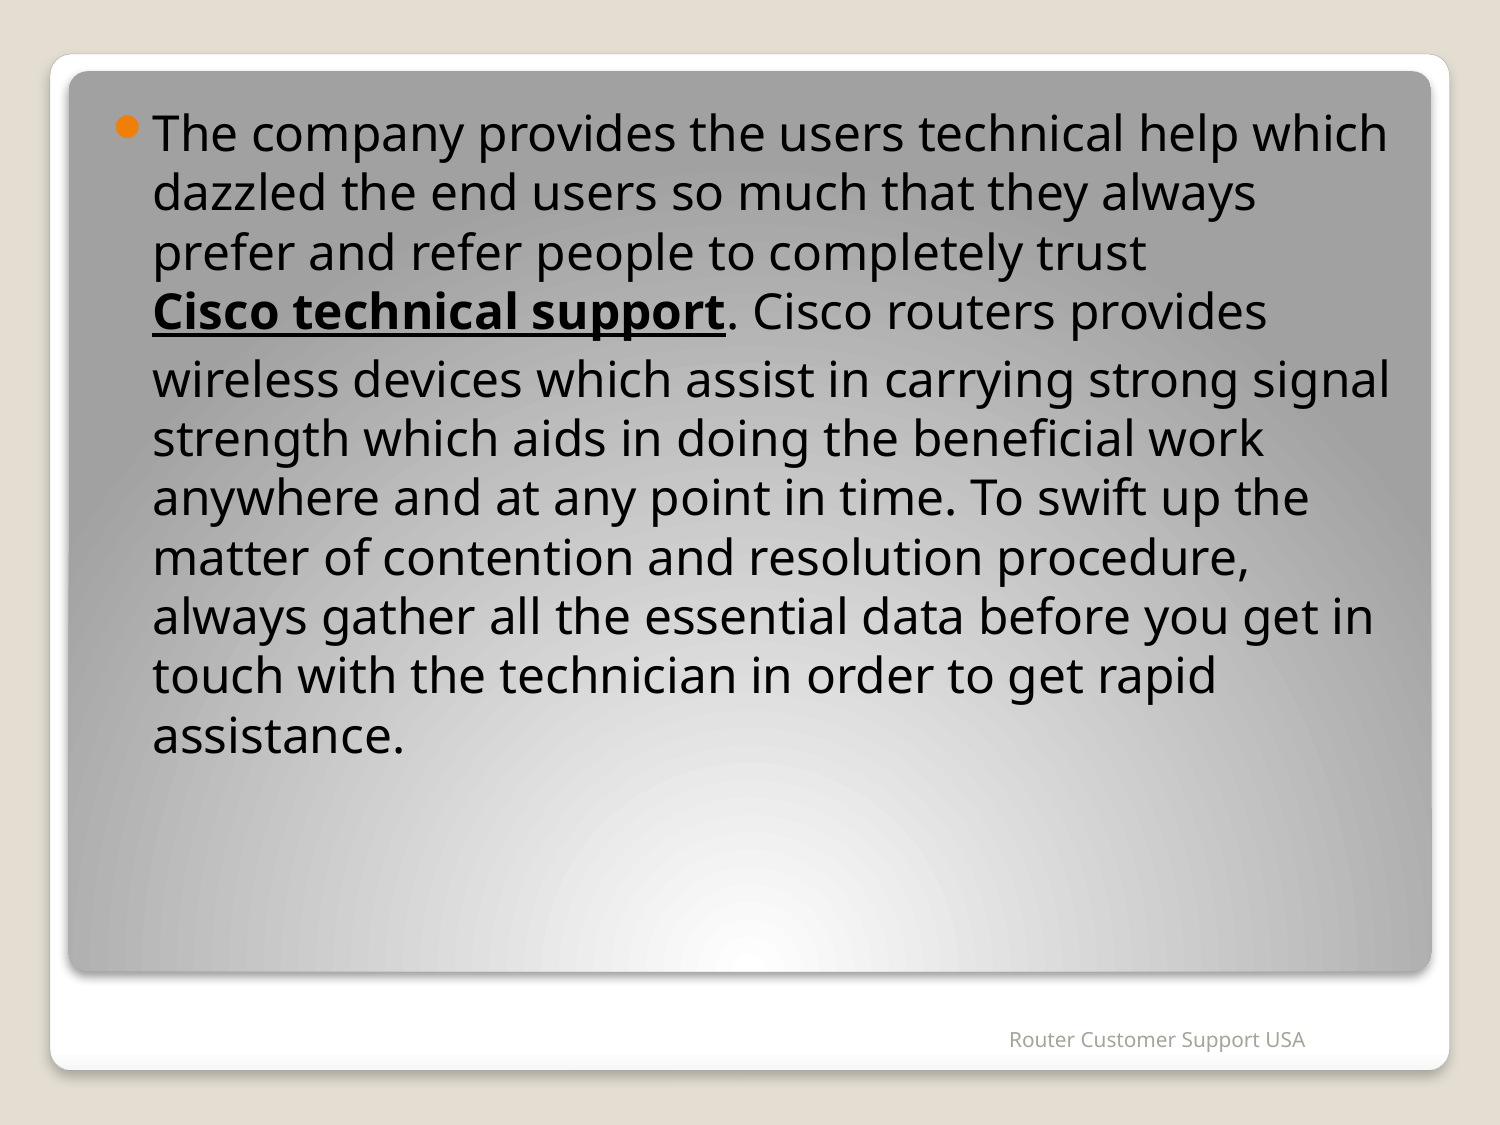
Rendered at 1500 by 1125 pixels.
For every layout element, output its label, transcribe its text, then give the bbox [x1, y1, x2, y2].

list The company provides the users technical help which dazzled the end users so much that they always prefer and refer people to completely trust Cisco technical support. Cisco routers provides wireless devices which assist in carrying strong signal strength which aids in doing the beneficial work anywhere and at any point in time. To swift up the matter of contention and resolution procedure, always gather all the essential data before you get in touch with the technician in order to get rapid assistance. [82, 86, 1425, 774]
footer Router Customer Support USA [994, 1002, 1370, 1063]
